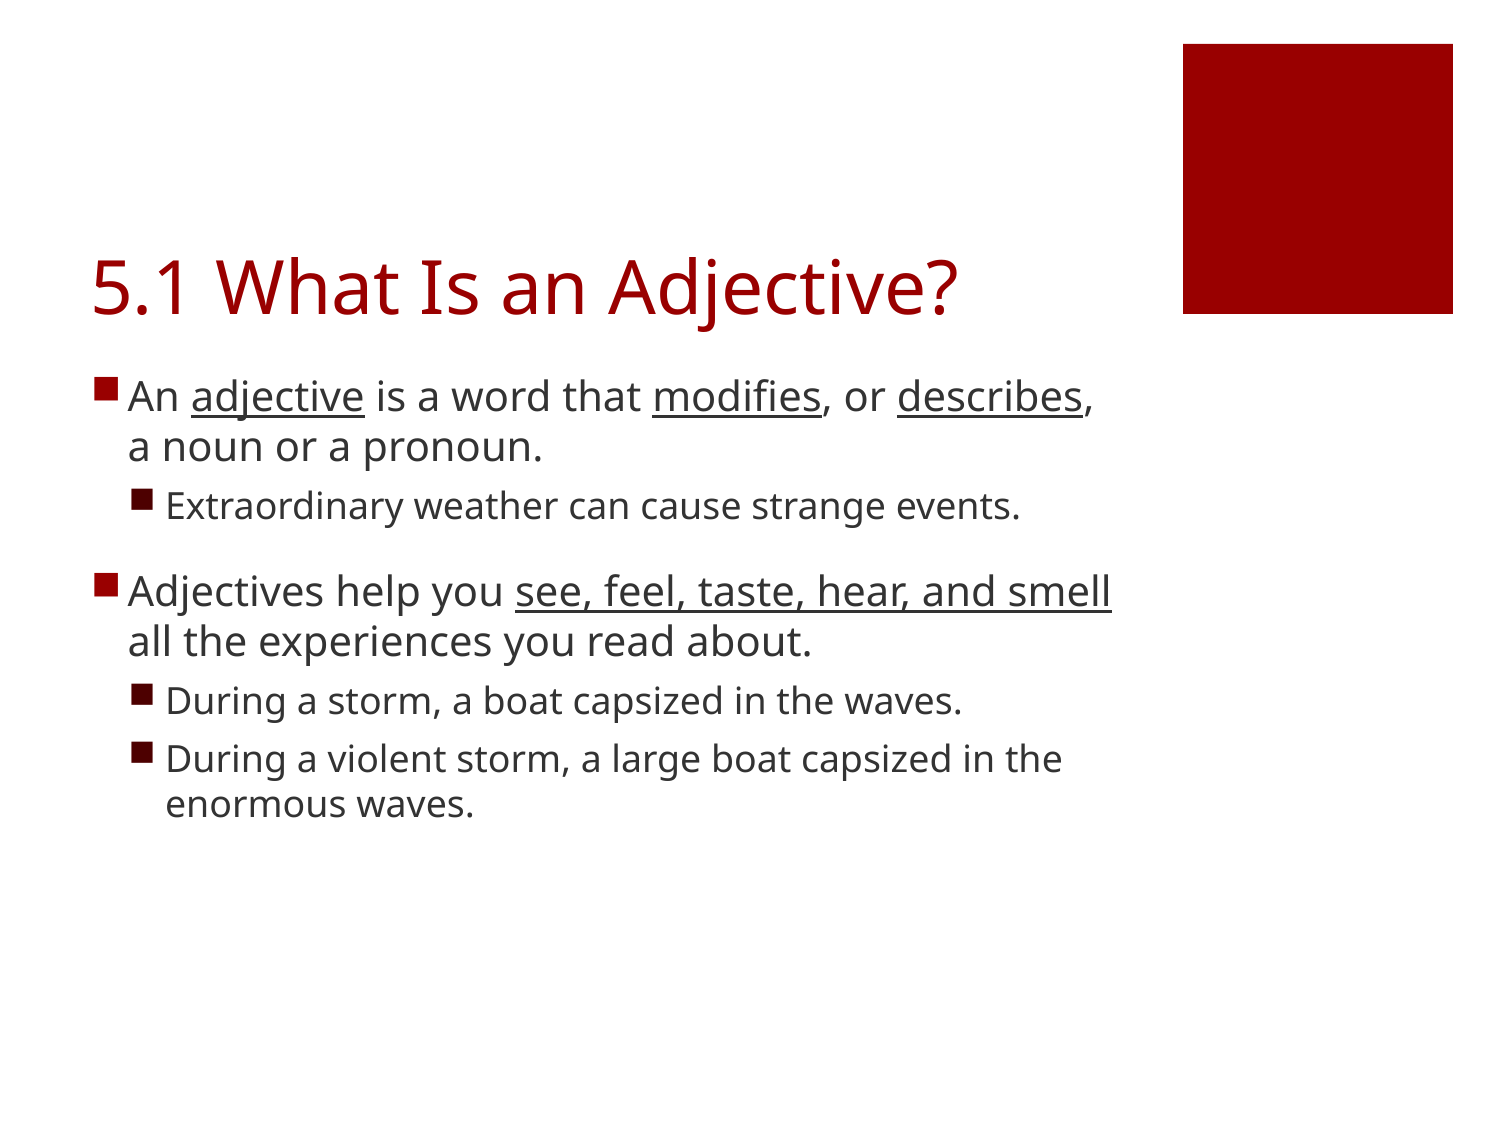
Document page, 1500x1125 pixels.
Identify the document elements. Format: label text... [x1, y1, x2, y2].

title 5.1 What Is an Adjective? [75, 149, 1143, 338]
list An adjective is a word that modifies, or describes, a noun or a pronoun. Extraordinary weather can cause strange events. Adjectives help you see, feel, taste, hear, and smell all the experiences you read about. During a storm, a boat capsized in the waves. During a violent storm, a large boat capsized in the enormous waves. [75, 362, 1143, 1005]
